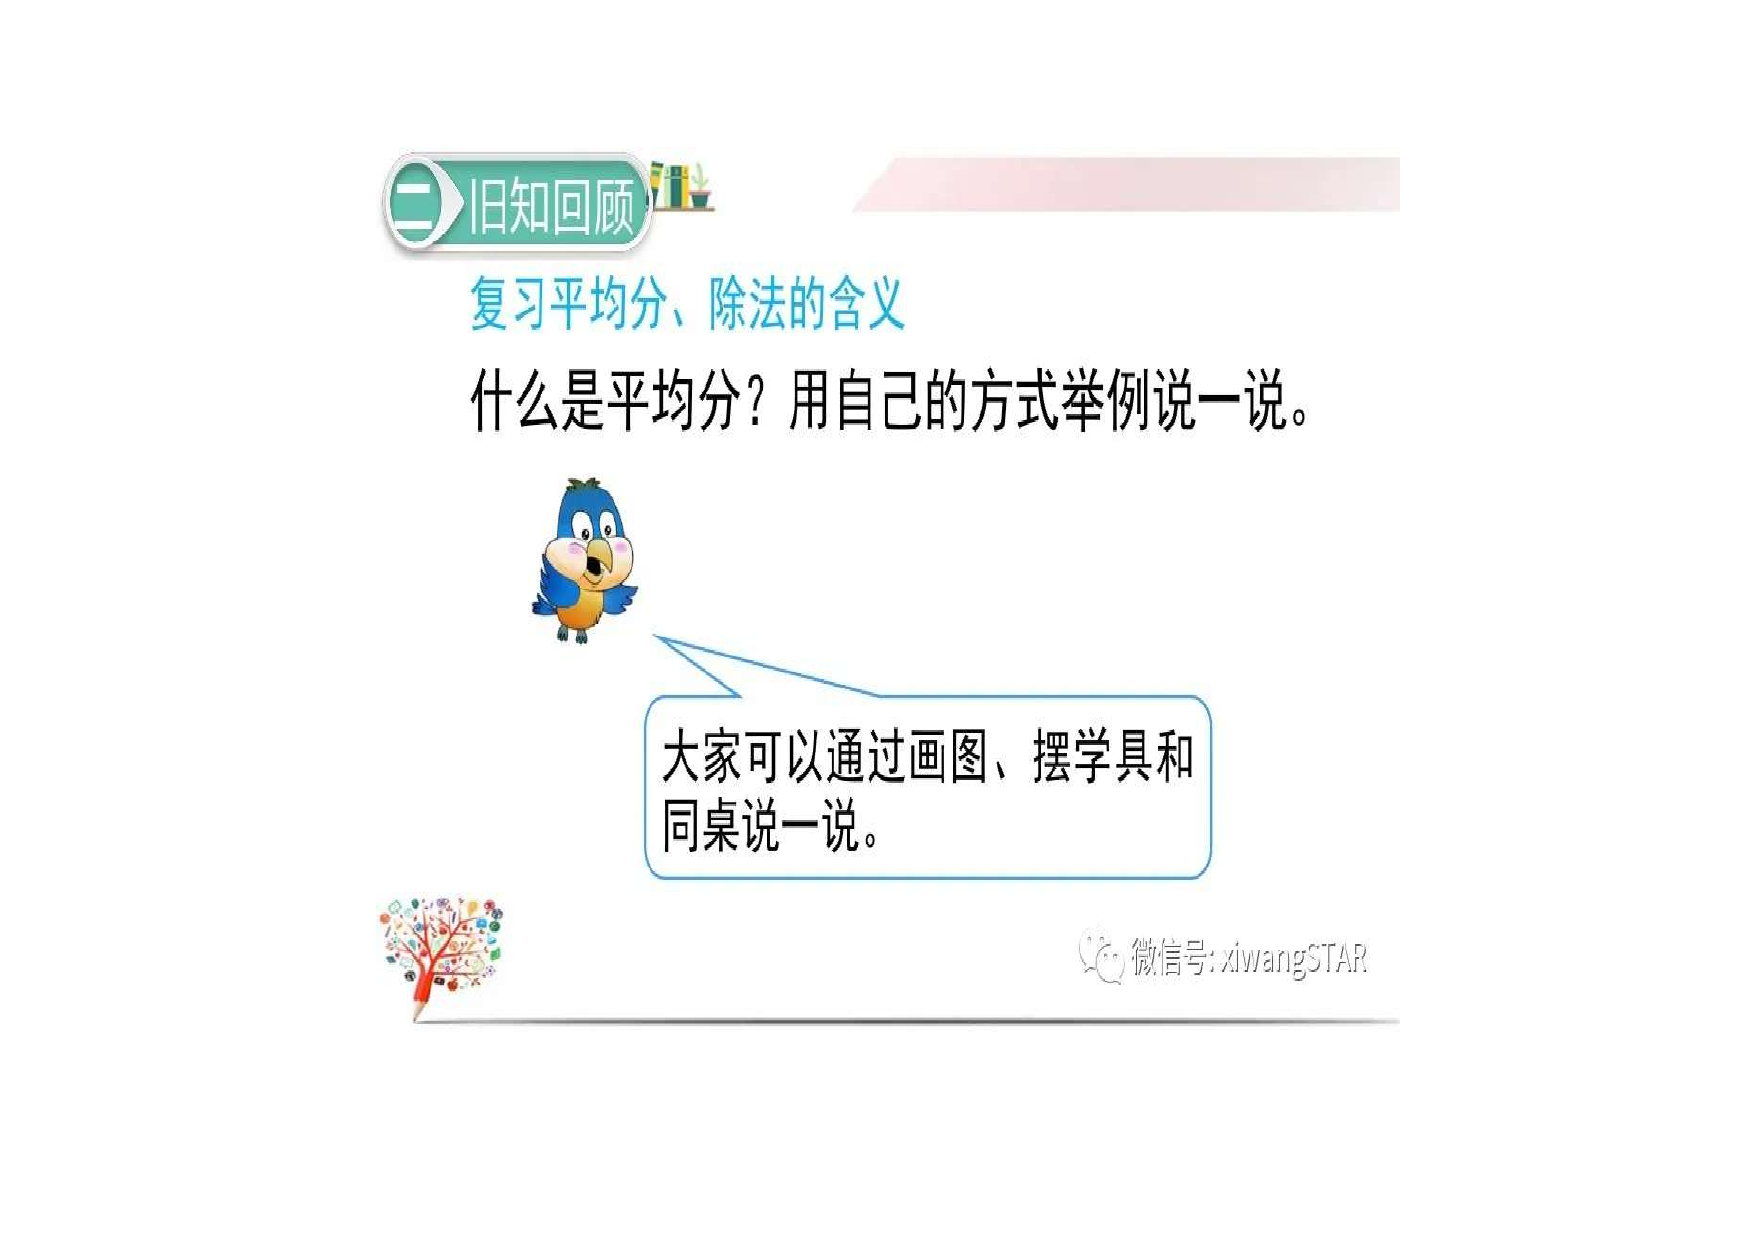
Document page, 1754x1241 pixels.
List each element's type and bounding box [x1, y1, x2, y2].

picture [376, 147, 1400, 1032]
